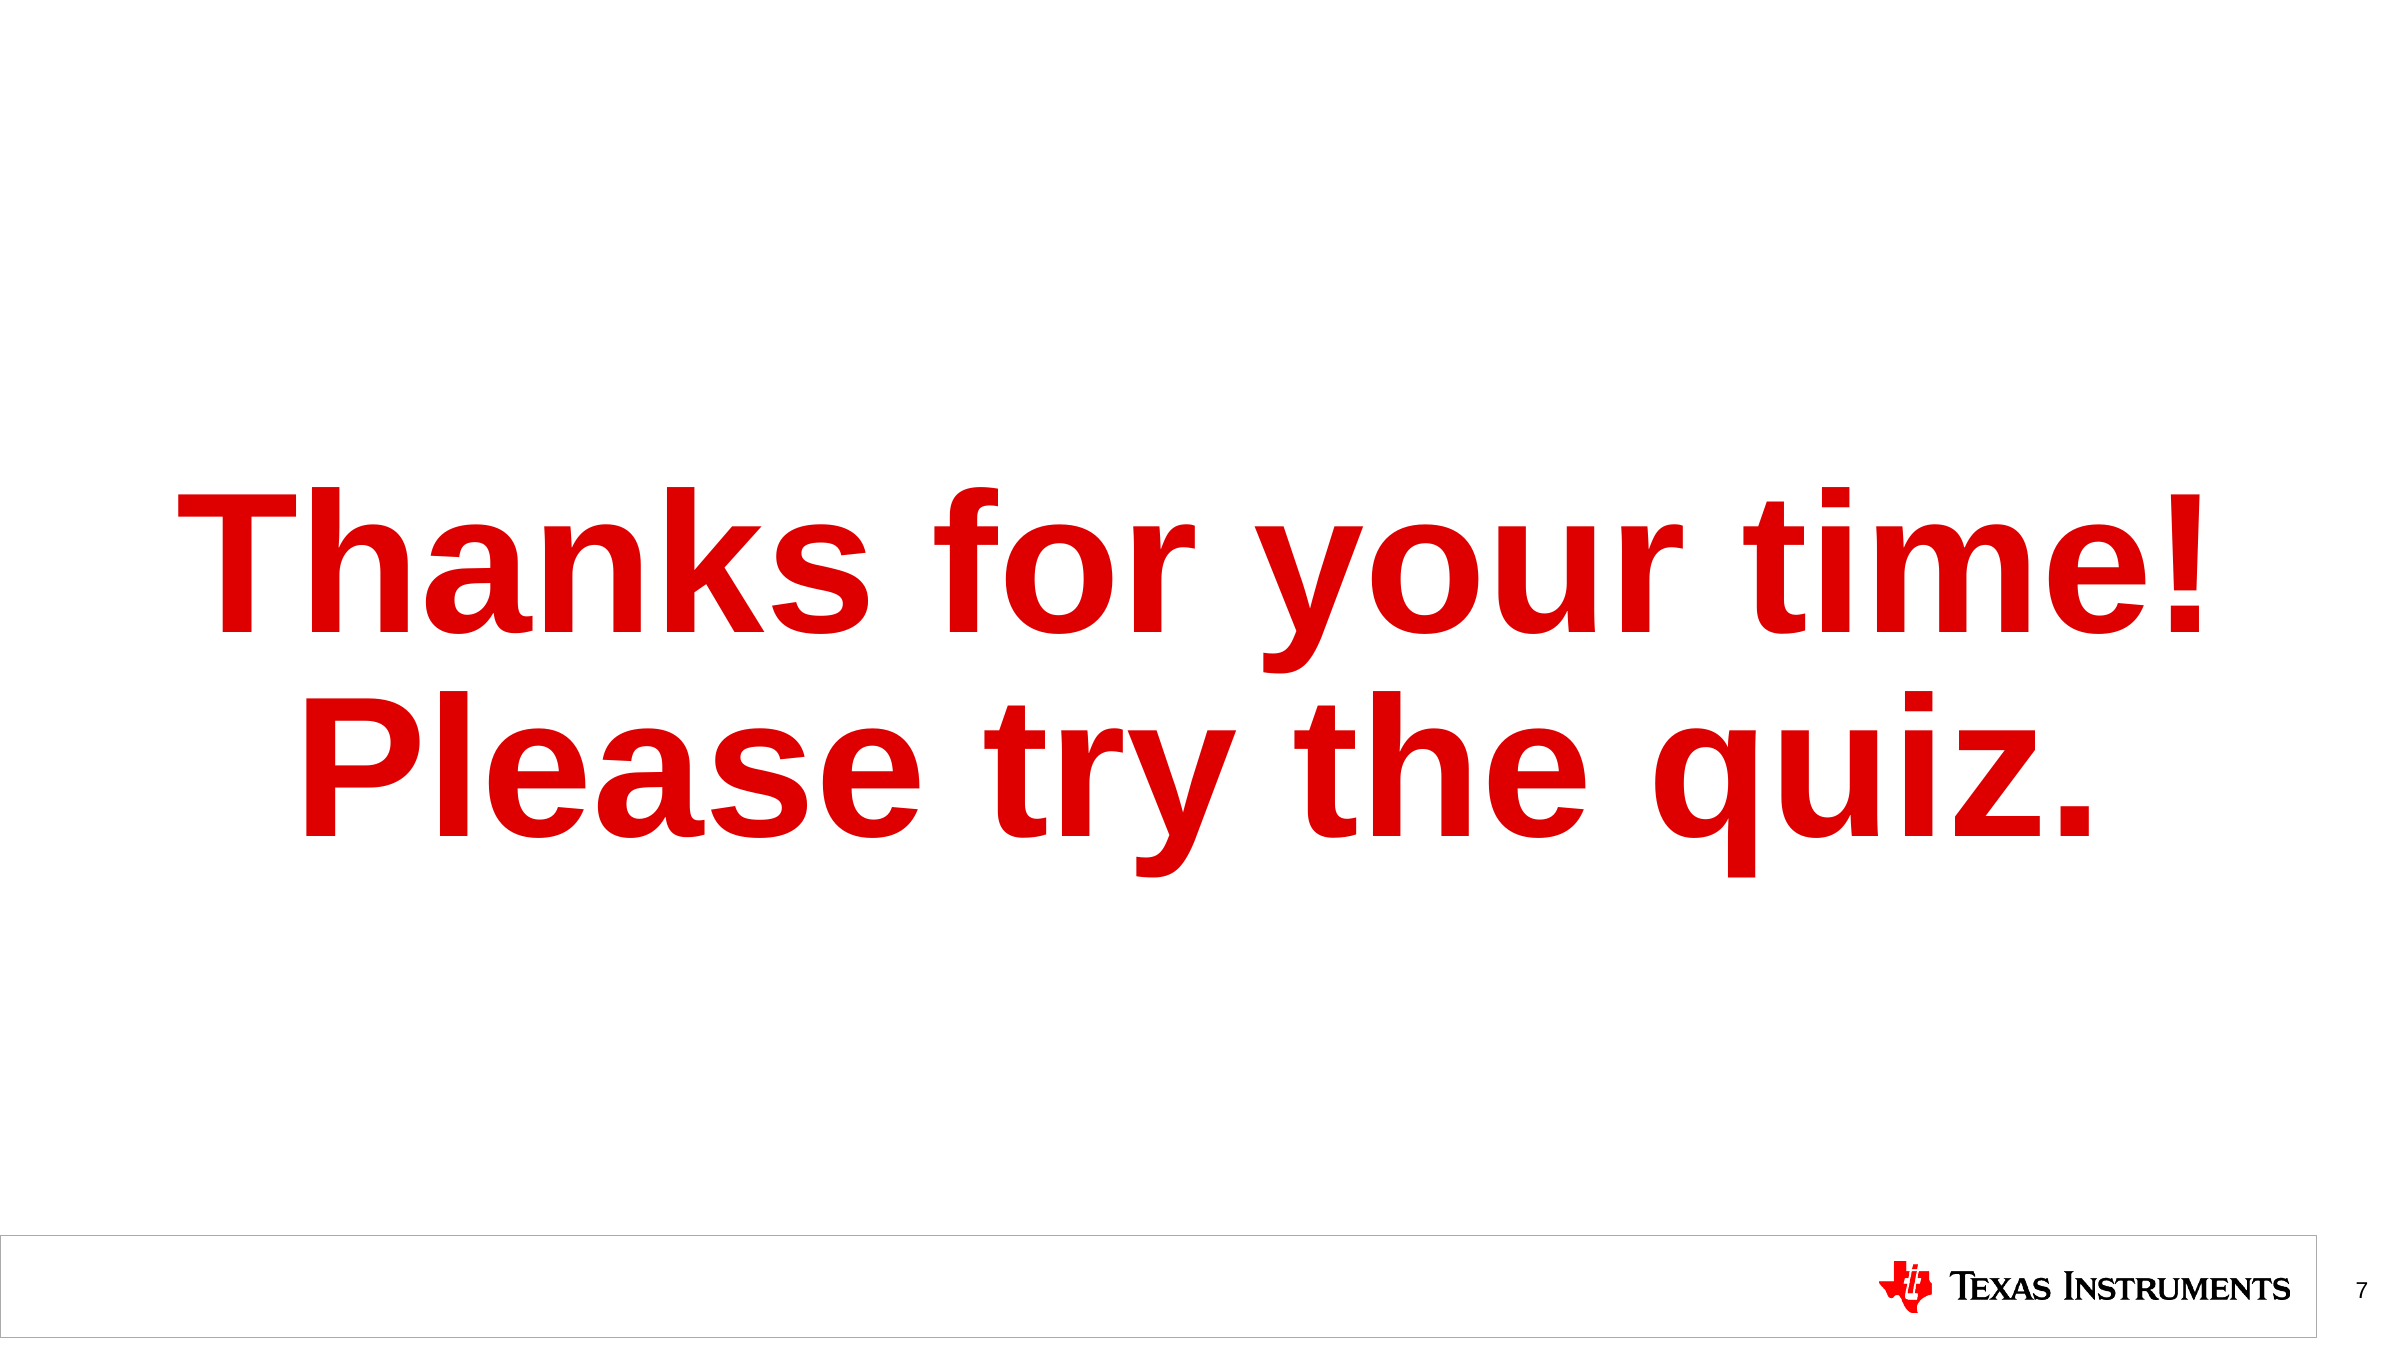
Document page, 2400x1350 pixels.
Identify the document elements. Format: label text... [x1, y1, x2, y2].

picture [1879, 1307, 2290, 1313]
slide_number 7 [1828, 1265, 2389, 1307]
title Thanks for your time! Please try the quiz. [88, 492, 2310, 854]
picture [1879, 1261, 2290, 1265]
